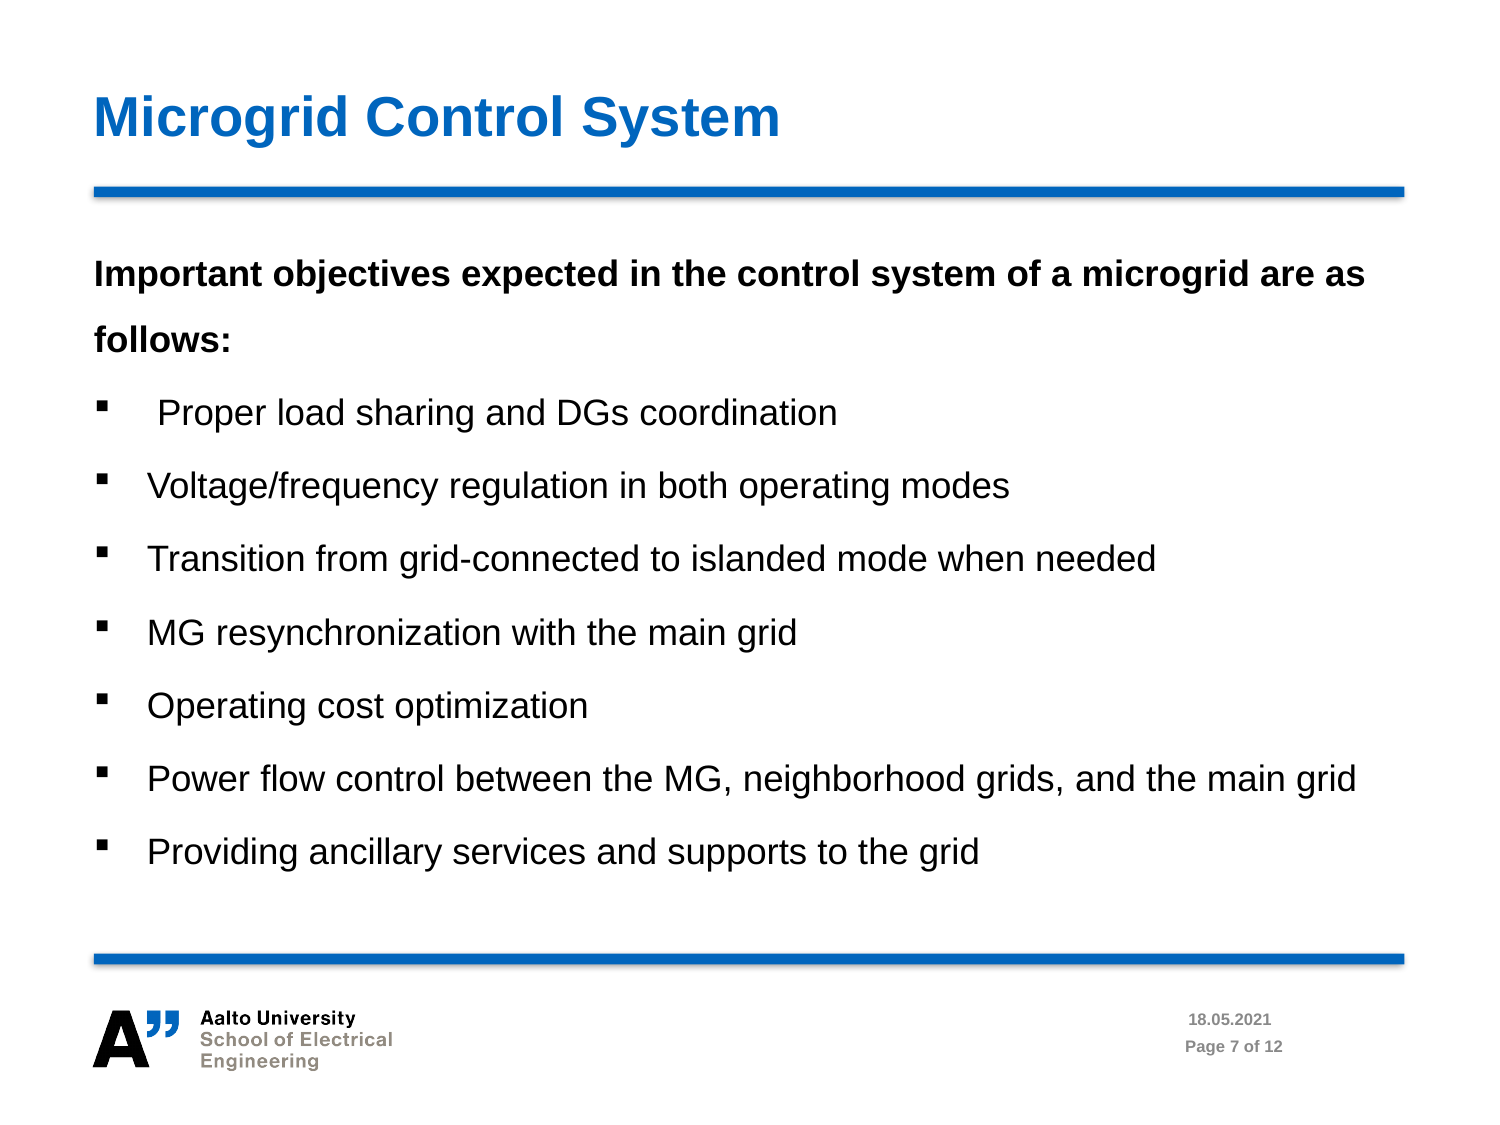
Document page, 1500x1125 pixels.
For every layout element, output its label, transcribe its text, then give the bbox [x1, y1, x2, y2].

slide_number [1188, 1008, 1441, 1036]
title Microgrid Control System [93, 80, 1369, 228]
list Important objectives expected in the control system of a microgrid are as follows: Proper load sharing and DGs coordination Voltage/frequency regulation in both operating modes Transition from grid-connected to islanded mode when needed MG resynchronization with the main grid Operating cost optimization Power flow control between the MG, neighborhood grids, and the main grid Providing ancillary services and supports to the grid [93, 228, 1369, 938]
picture [35, 953, 449, 1125]
slide_number Page 7 of 12 [1185, 1035, 1439, 1066]
